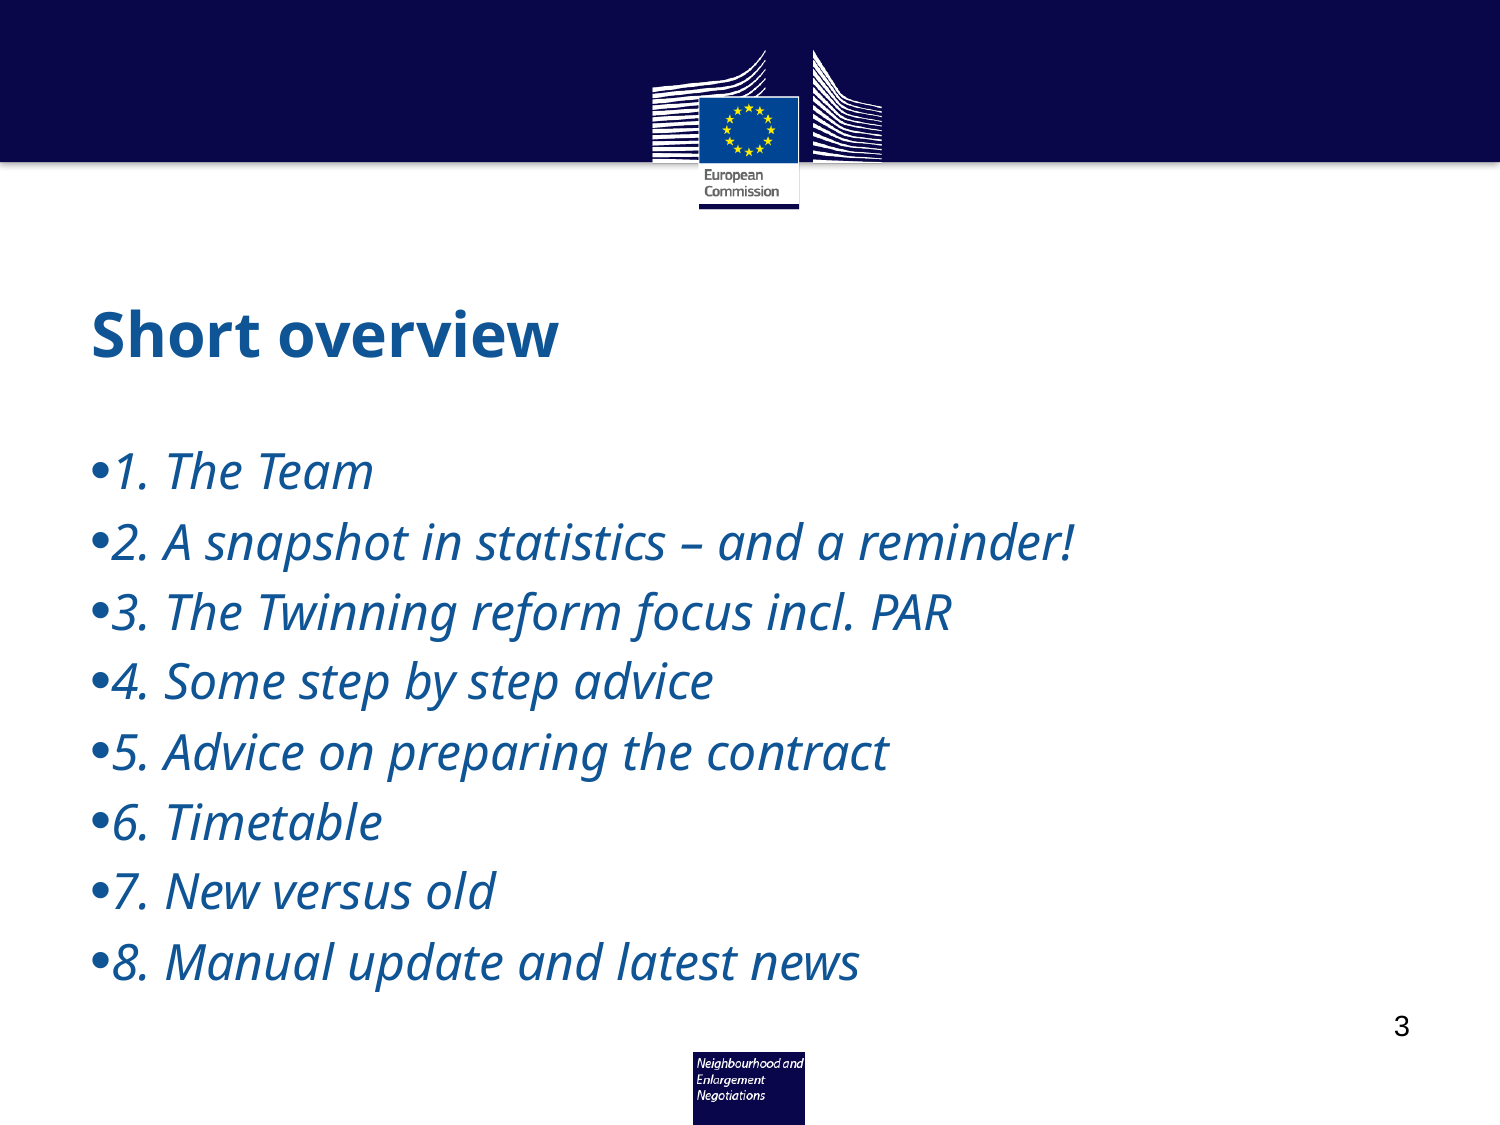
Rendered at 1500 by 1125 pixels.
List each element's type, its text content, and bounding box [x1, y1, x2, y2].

picture [693, 1052, 805, 1125]
slide_number 3 [1074, 999, 1426, 1078]
list 1. The Team 2. A snapshot in statistics – and a reminder! 3. The Twinning reform focus incl. PAR 4. Some step by step advice 5. Advice on preparing the contract 6. Timetable 7. New versus old 8. Manual update and latest news [74, 432, 1426, 988]
picture [615, 50, 882, 255]
title Short overview [76, 255, 1428, 410]
